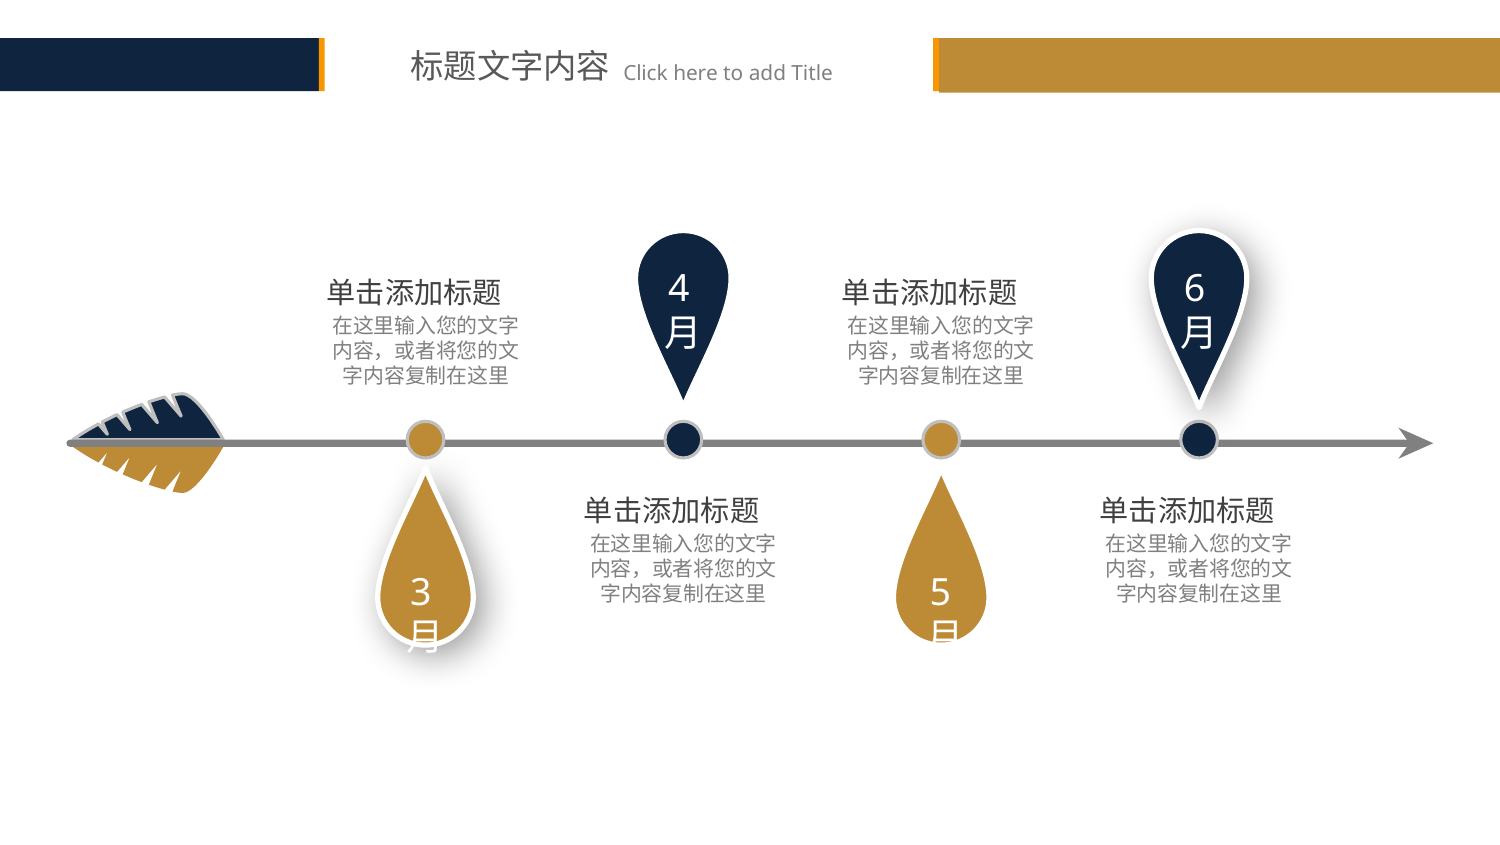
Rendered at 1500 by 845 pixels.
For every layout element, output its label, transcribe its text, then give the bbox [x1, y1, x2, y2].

text_box 4月 [639, 258, 728, 360]
text_box [470, 566, 476, 620]
text_box 在这里输入您的文字内容，或者将您的文字内容复制在这里 [830, 316, 1052, 392]
text_box [375, 566, 381, 621]
text_box [1175, 360, 1223, 392]
text_box 在这里输入您的文字内容，或者将您的文字内容复制在这里 [1088, 533, 1310, 611]
text_box 单击添加标题 [830, 268, 1052, 316]
text_box [891, 502, 984, 626]
text_box 单击添加标题 [1088, 502, 1310, 533]
text_box 3月 [381, 561, 470, 664]
text_box [1149, 228, 1249, 308]
text_box [382, 502, 469, 561]
text_box [659, 360, 708, 392]
text_box 在这里输入您的文字内容，或者将您的文字内容复制在这里 [572, 533, 794, 611]
text_box 6月 [1154, 258, 1244, 360]
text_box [66, 393, 1434, 494]
text_box [633, 228, 734, 310]
text_box 单击添加标题 [315, 268, 537, 316]
text_box 5月 [900, 561, 989, 664]
text_box 在这里输入您的文字内容，或者将您的文字内容复制在这里 [315, 316, 537, 392]
text_box 单击添加标题 [572, 502, 794, 533]
